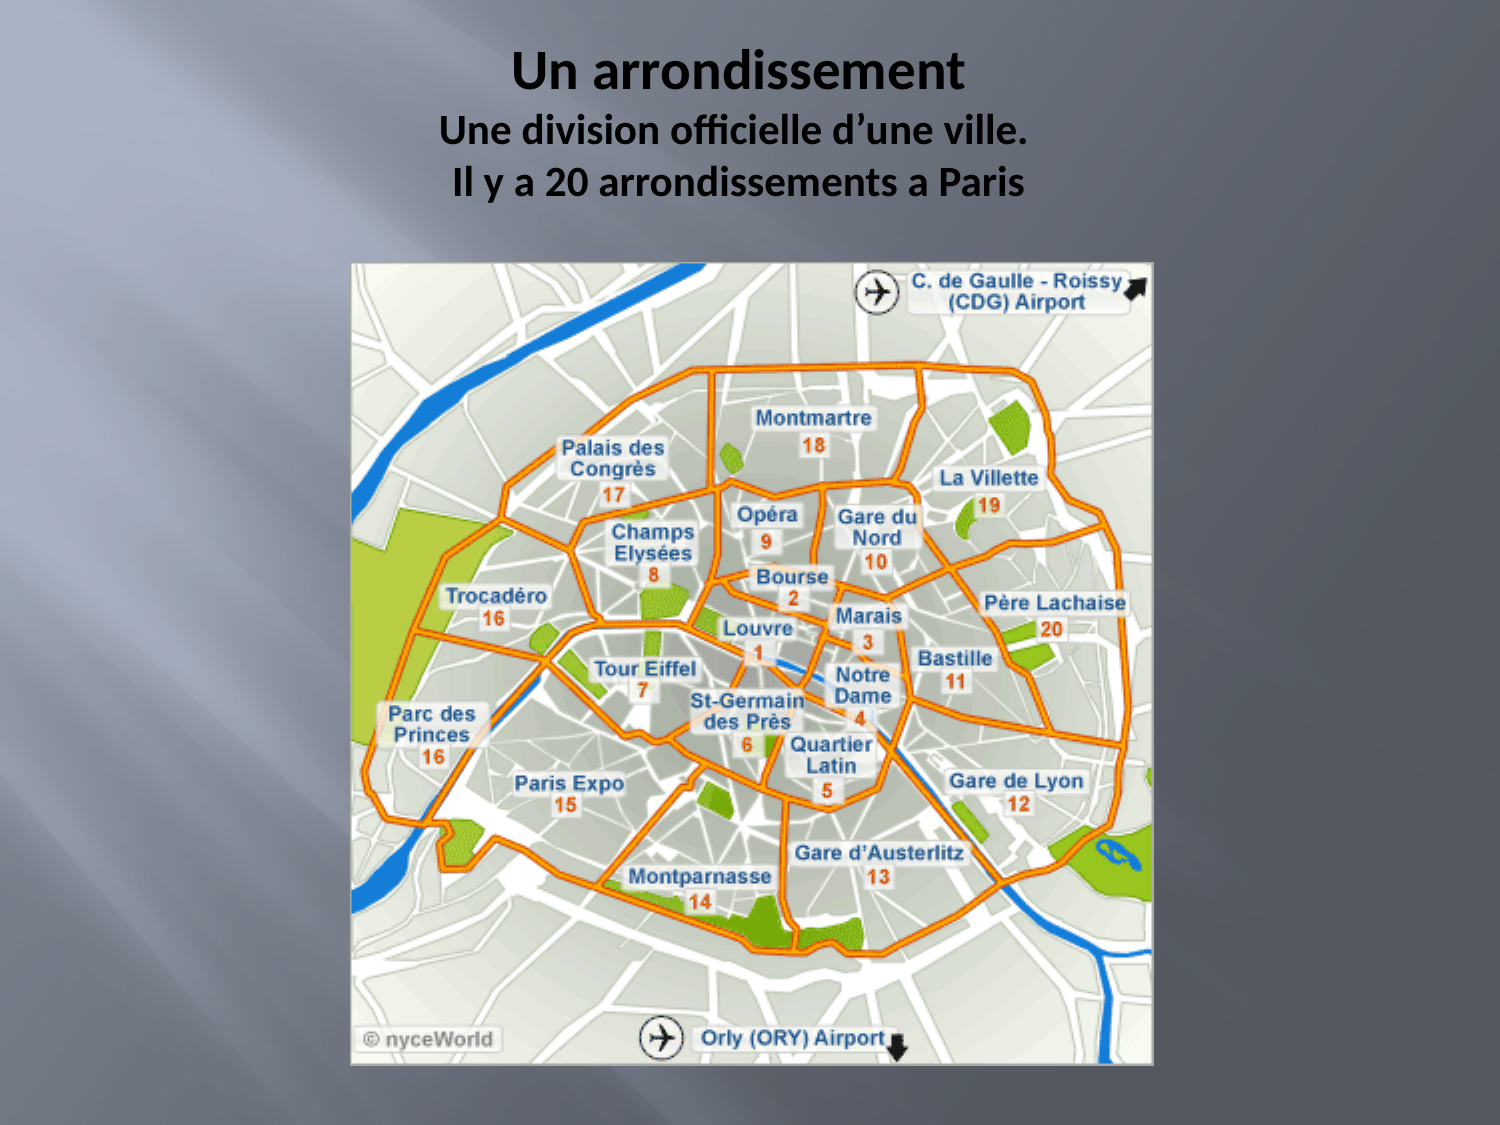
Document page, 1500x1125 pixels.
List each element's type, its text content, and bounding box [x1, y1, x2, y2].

title Un arrondissement Une division officielle d’une ville. Il y a 20 arrondissements a Paris [64, 24, 1415, 213]
picture [349, 262, 1154, 1066]
